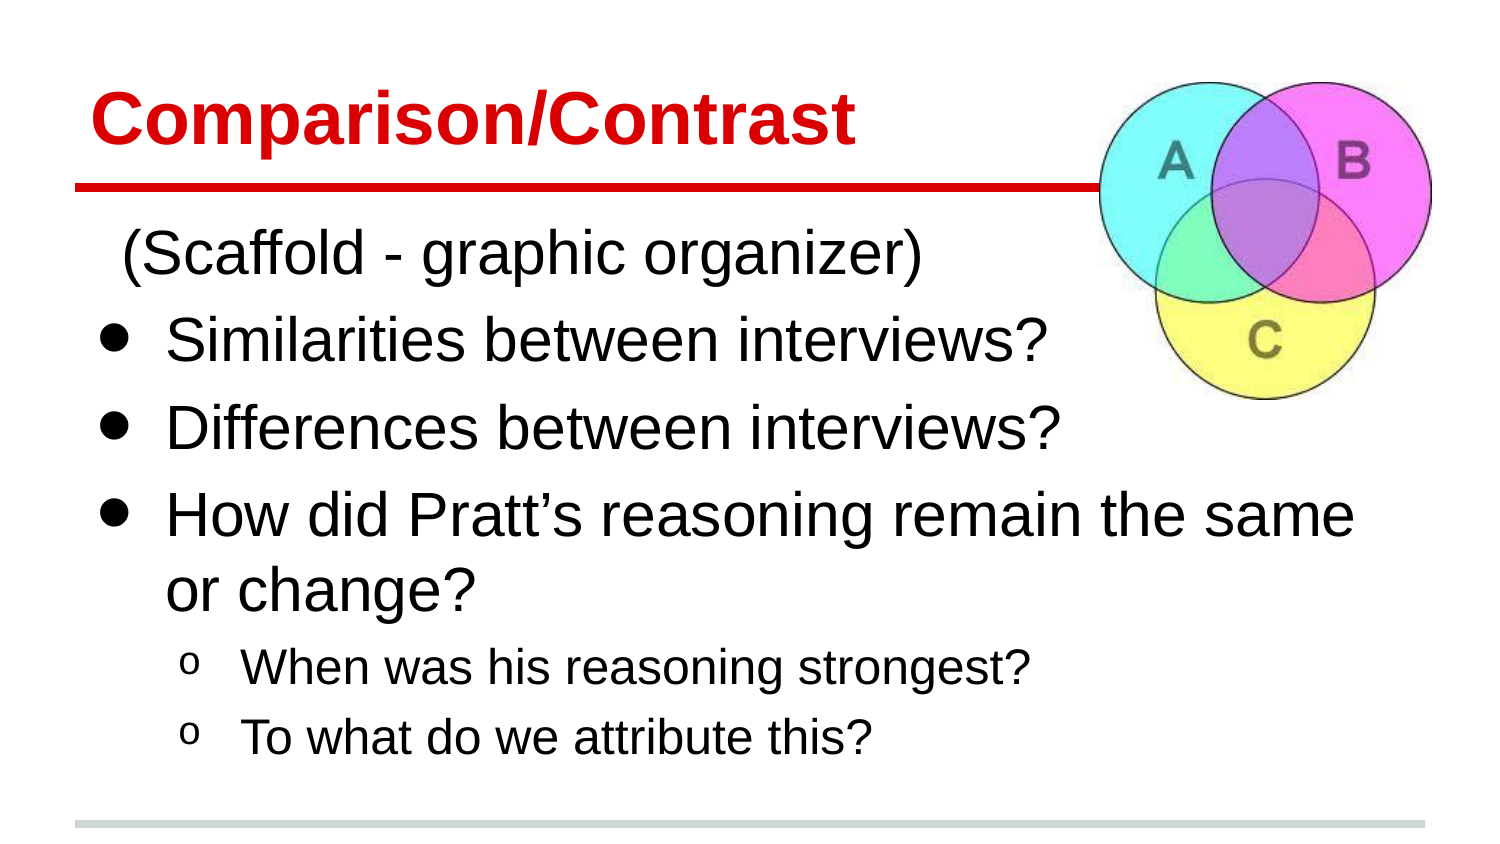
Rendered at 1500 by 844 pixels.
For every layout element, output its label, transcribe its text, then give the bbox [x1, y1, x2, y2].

picture [1099, 82, 1433, 400]
title Comparison/Contrast [75, 33, 1425, 175]
list (Scaffold - graphic organizer) Similarities between interviews? Differences between interviews? How did Pratt’s reasoning remain the same or change? When was his reasoning strongest? To what do we attribute this? [75, 196, 1425, 808]
